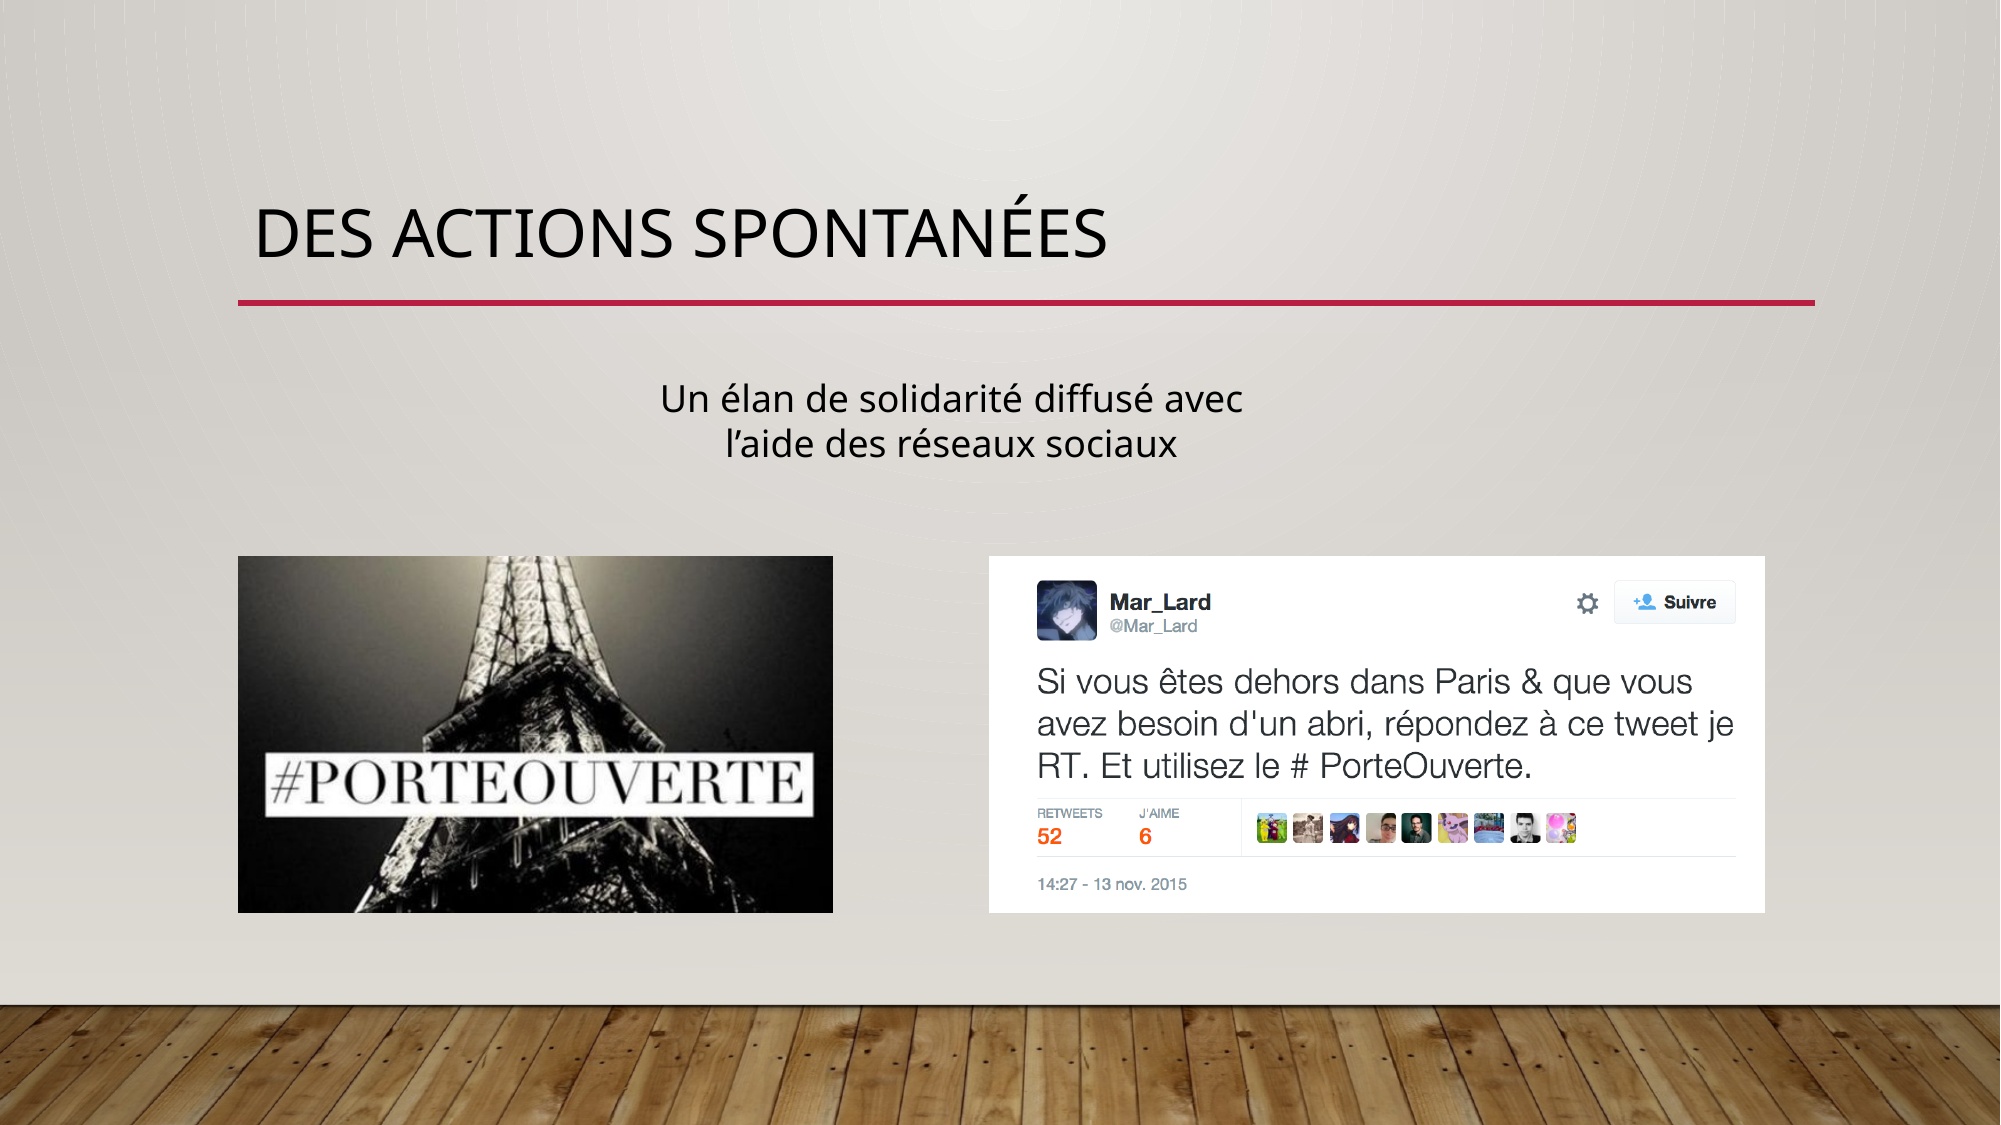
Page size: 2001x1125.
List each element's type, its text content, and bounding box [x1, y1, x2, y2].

title Des actions spontanées [238, 192, 1814, 286]
picture [0, 1005, 2000, 1125]
picture [237, 556, 833, 913]
text_box Un élan de solidarité diffusé avec l’aide des réseaux sociaux [614, 368, 1290, 473]
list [989, 556, 1765, 913]
